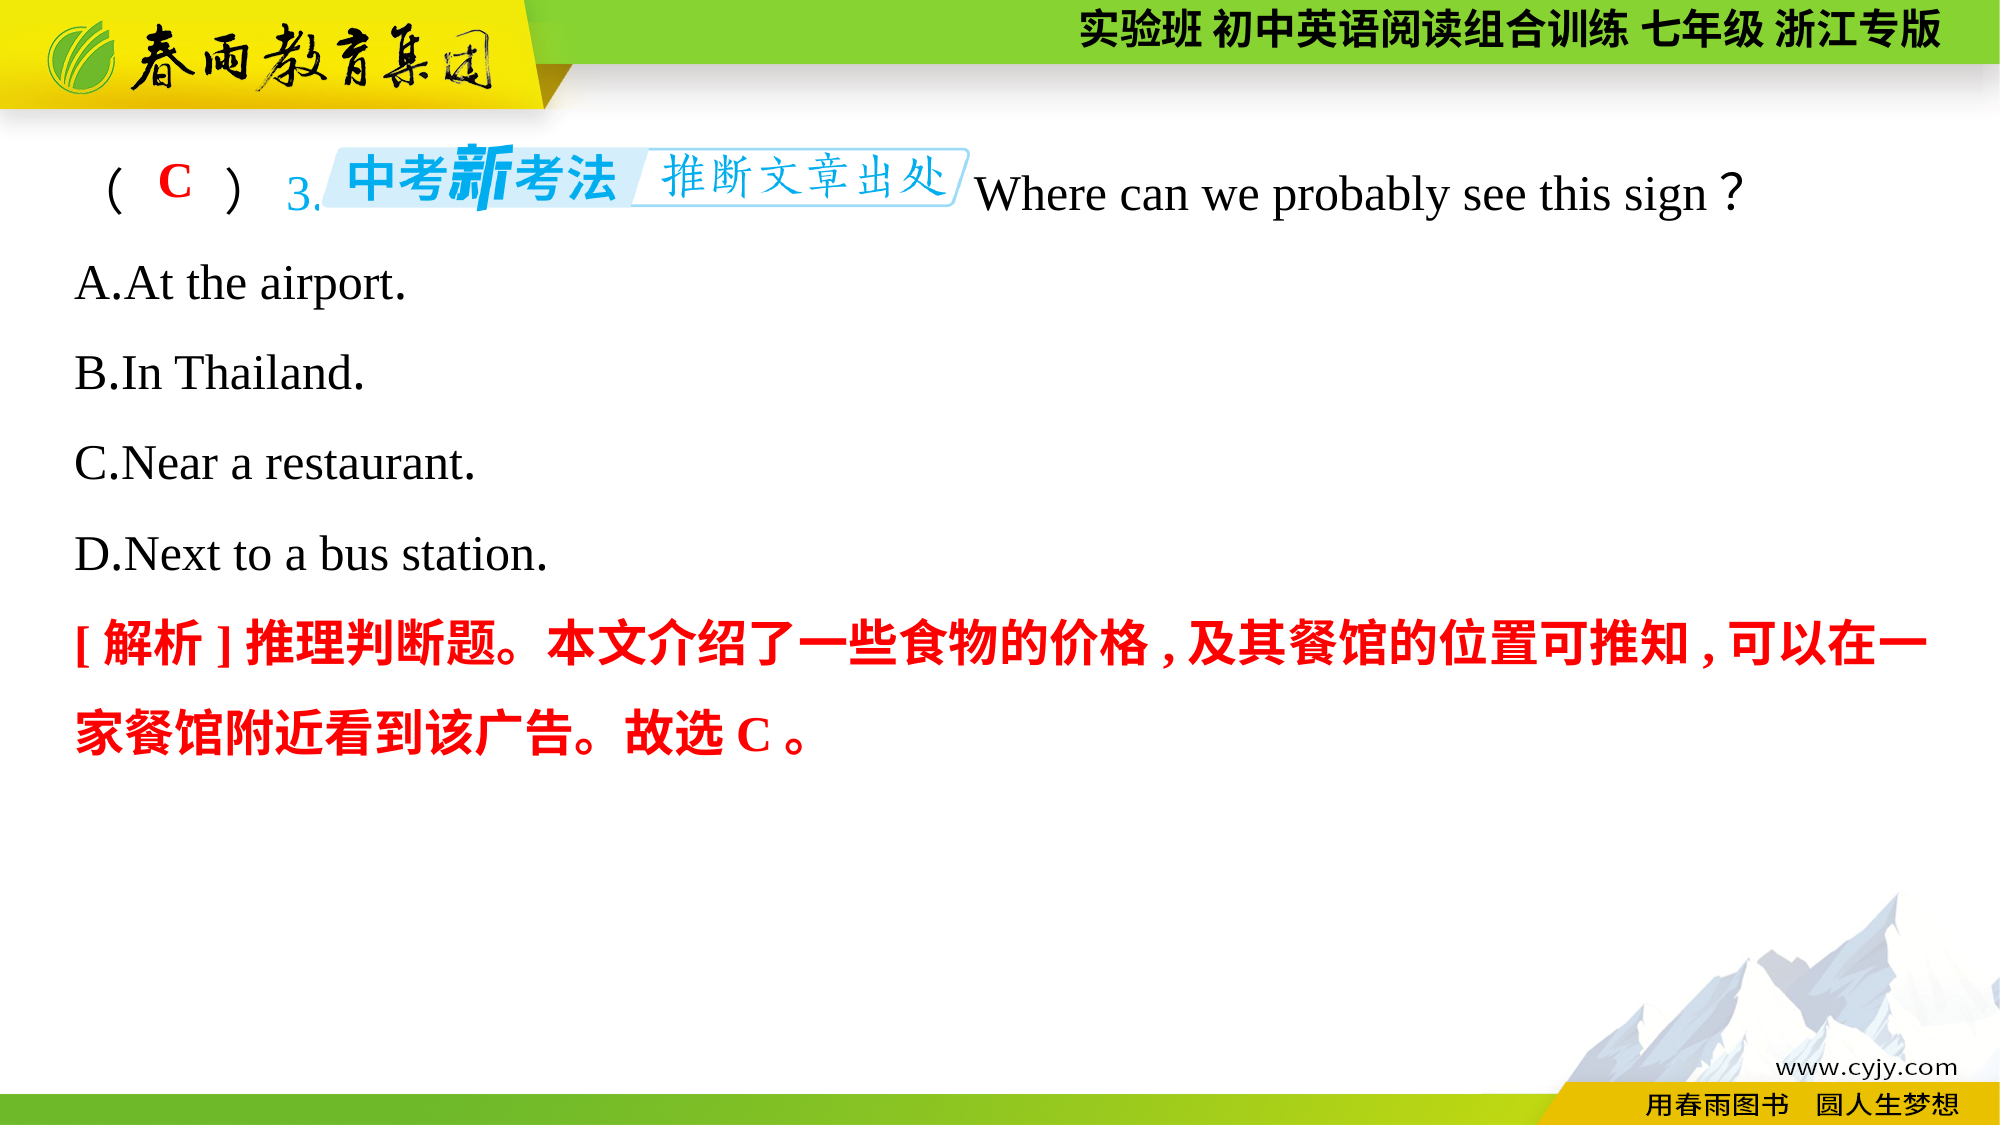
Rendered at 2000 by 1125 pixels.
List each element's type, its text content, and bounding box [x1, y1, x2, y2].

text_box [解析]推理判断题。本文介绍了一些食物的价格,及其餐馆的位置可推知,可以在一家餐馆附近看到该广告。故选C。 [59, 574, 1944, 770]
picture [0, 0, 2000, 1125]
text_box C [142, 140, 209, 215]
list （ ）3. Where can we probably see this sign？ A.At the airport. B.In Thailand. C.Near a restaurant. D.Next to a bus station. [59, 122, 1944, 574]
